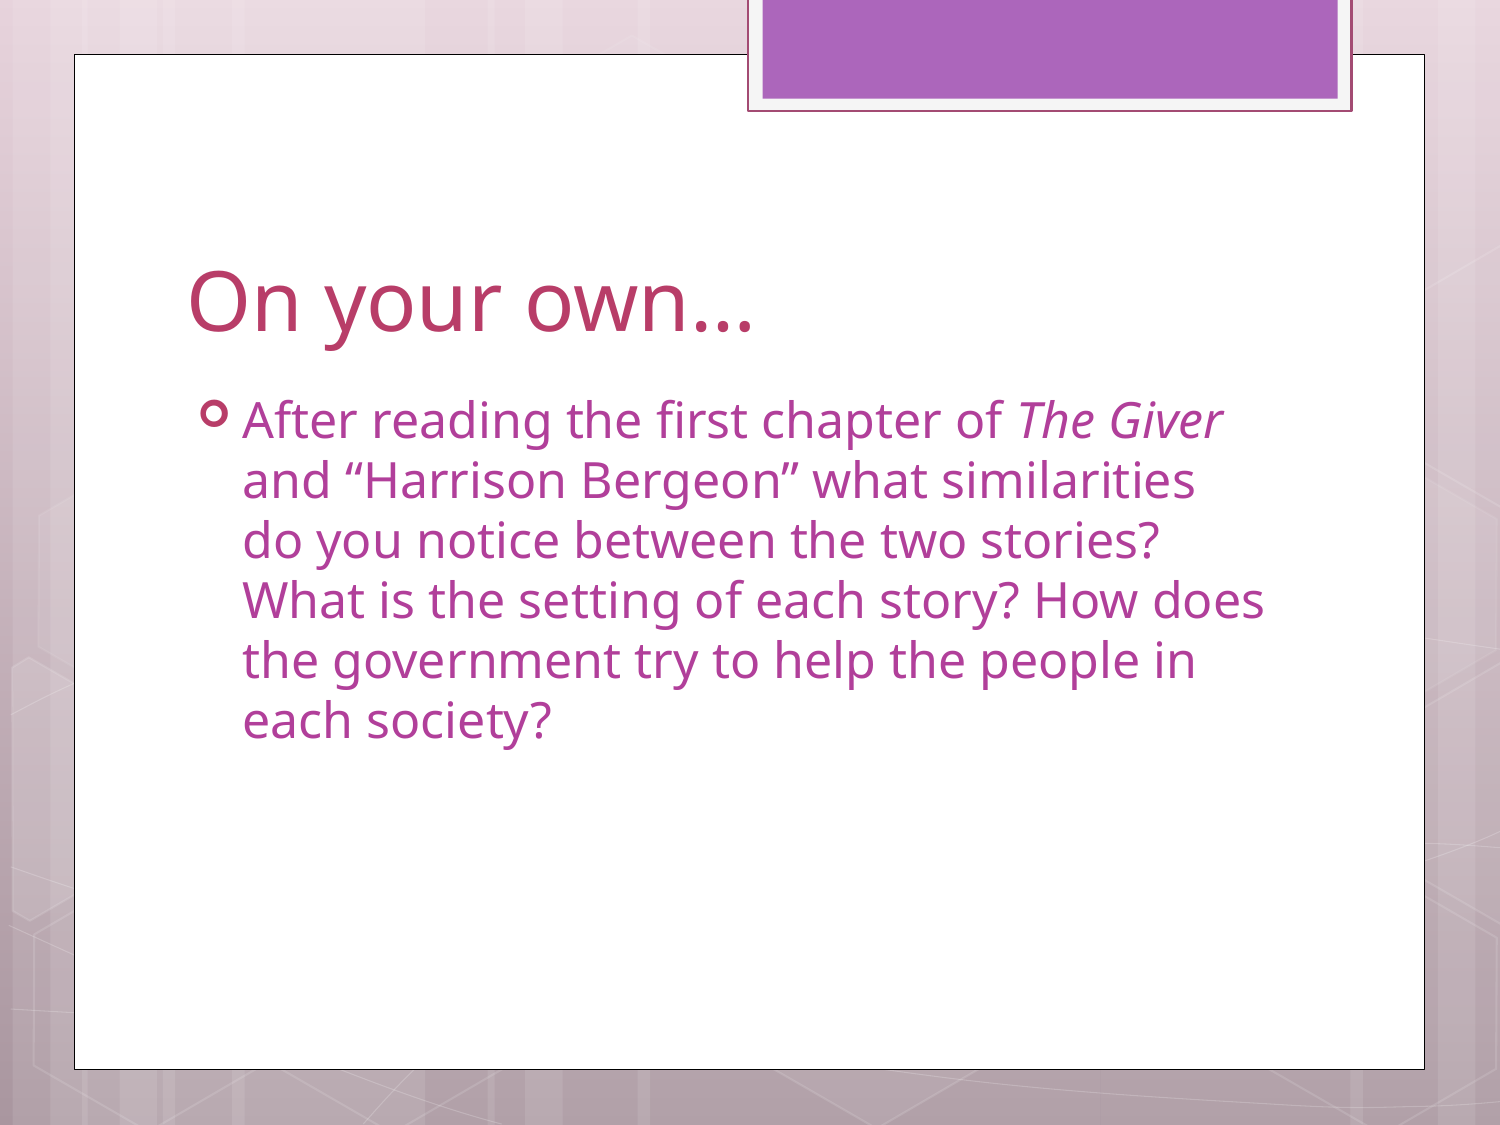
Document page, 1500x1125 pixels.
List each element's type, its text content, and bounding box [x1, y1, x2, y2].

list After reading the first chapter of The Giver and “Harrison Bergeon” what similarities do you notice between the two stories? What is the setting of each story? How does the government try to help the people in each society? [171, 381, 1283, 957]
title On your own… [171, 168, 1324, 357]
